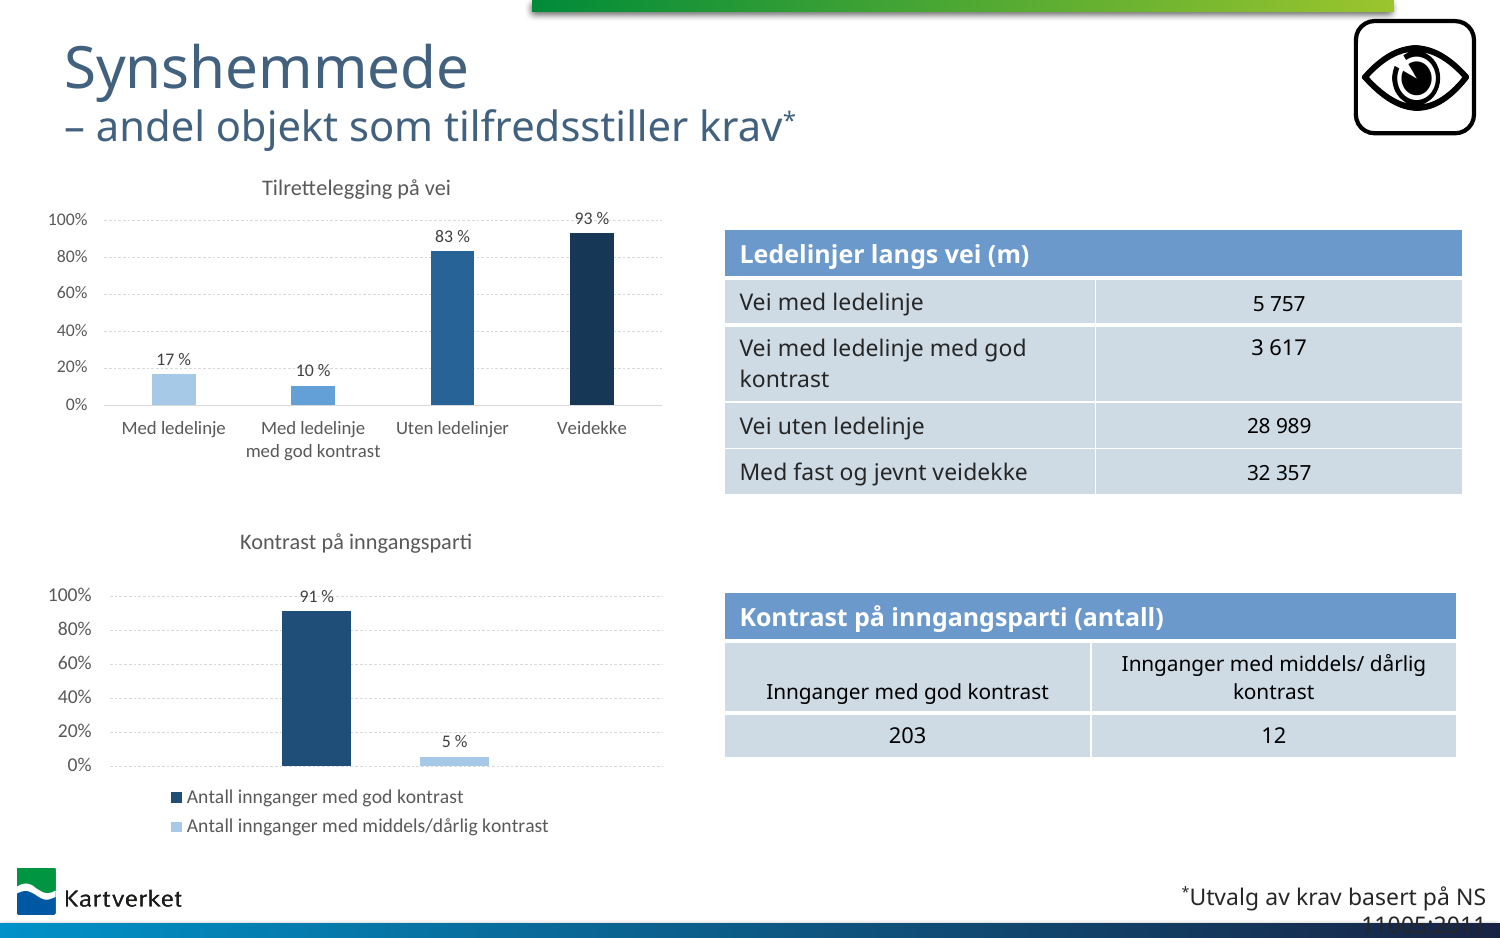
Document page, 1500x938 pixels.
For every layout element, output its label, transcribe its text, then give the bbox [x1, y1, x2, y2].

table_cell 3 617 [1096, 327, 1462, 401]
table_header Kontrast på inngangsparti (antall) [725, 593, 1456, 639]
table_cell Vei med ledelinje [725, 280, 1095, 323]
table_cell Vei uten ledelinje [725, 403, 1095, 448]
table_cell Innganger med god kontrast [725, 643, 1090, 711]
table_cell 203 [725, 715, 1090, 757]
table_cell Vei med ledelinje med god kontrast [725, 327, 1095, 401]
table_cell 5 757 [1096, 280, 1462, 323]
picture [41, 166, 673, 492]
table_cell 12 [1092, 715, 1456, 757]
text_box Synshemmede – andel objekt som tilfredsstiller krav* [49, 24, 1431, 158]
text_box *Utvalg av krav basert på NS 11005:2011 [1068, 873, 1500, 938]
table_header Ledelinjer langs vei (m) [725, 230, 1462, 276]
table_cell 28 989 [1096, 403, 1462, 448]
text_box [1355, 20, 1475, 134]
picture [41, 520, 673, 846]
table_cell 32 357 [1096, 449, 1462, 494]
table_cell Innganger med middels/ dårlig kontrast [1092, 643, 1456, 711]
table_cell Med fast og jevnt veidekke [725, 449, 1095, 494]
